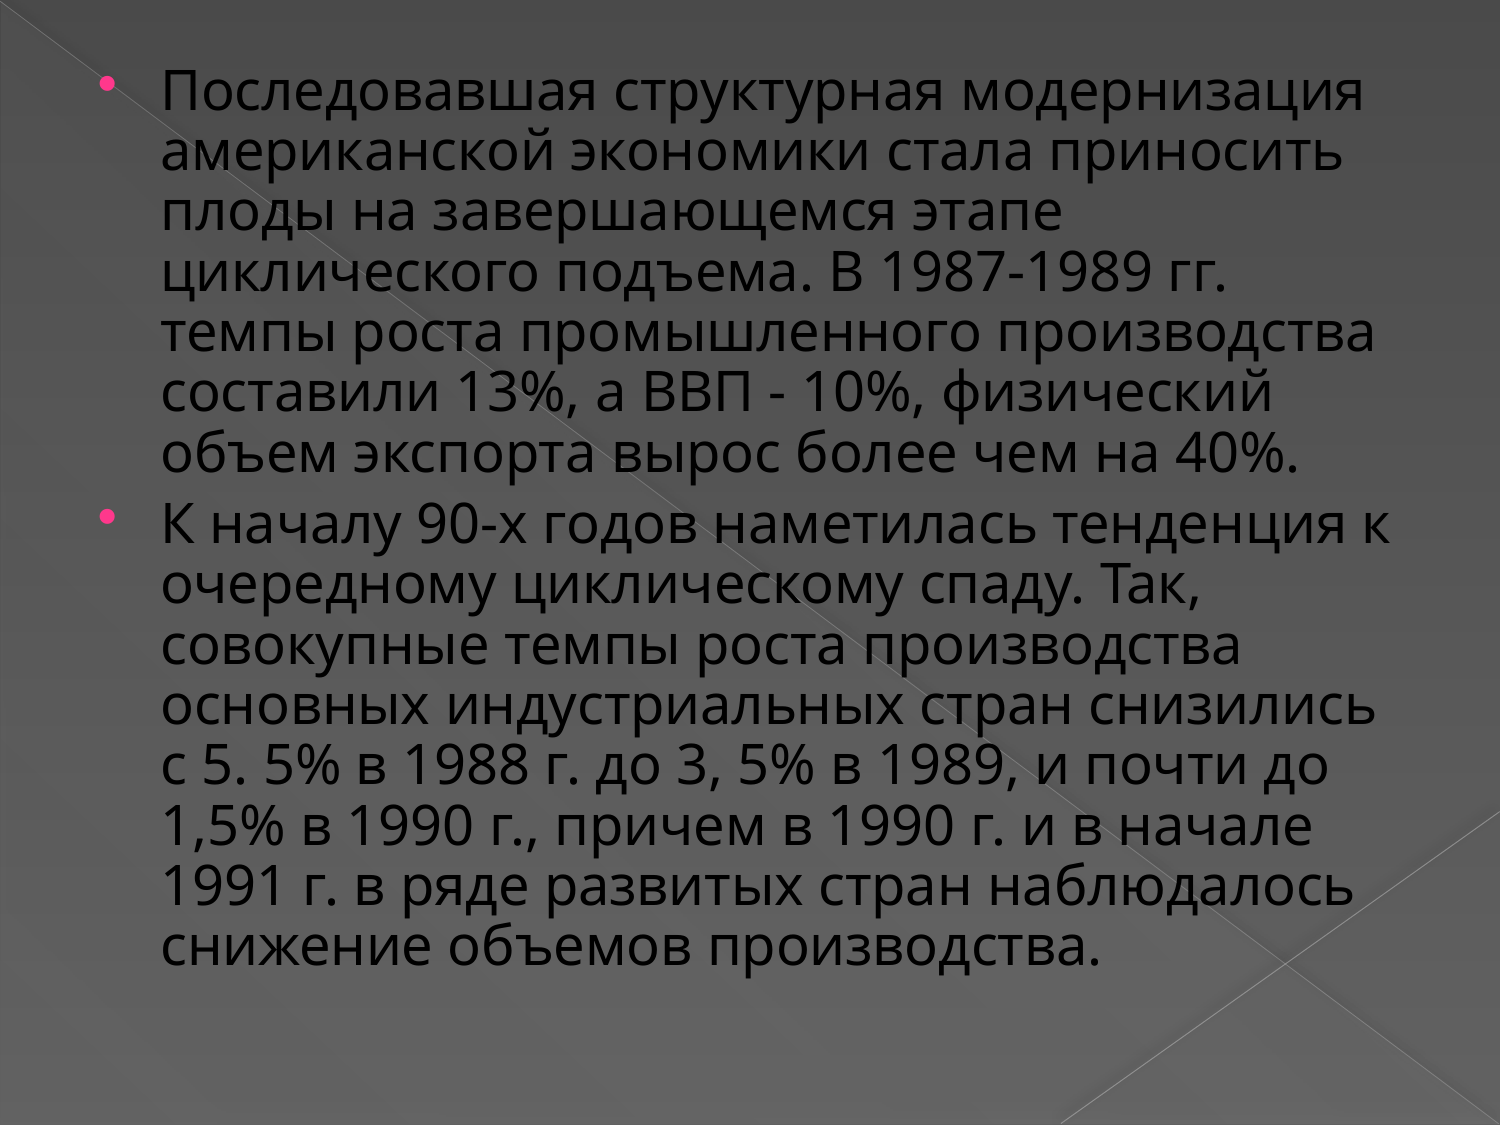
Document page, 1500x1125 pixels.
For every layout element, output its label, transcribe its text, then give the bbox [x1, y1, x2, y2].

list Последовавшая структурная модернизация американской экономики стала приносить плоды на завершающемся этапе циклического подъема. В 1987-1989 гг. темпы роста промышленного производства составили 13%, а ВВП - 10%, физический объем экспорта вырос более чем на 40%. К началу 90-х годов наметилась тенденция к очередному циклическому спаду. Так, совокупные темпы роста производства основных индустриальных стран снизились с 5. 5% в 1988 г. до 3, 5% в 1989, и почти до 1,5% в 1990 г., причем в 1990 г. и в начале 1991 г. в ряде развитых стран наблюдалось снижение объемов производства. [75, 54, 1425, 1071]
